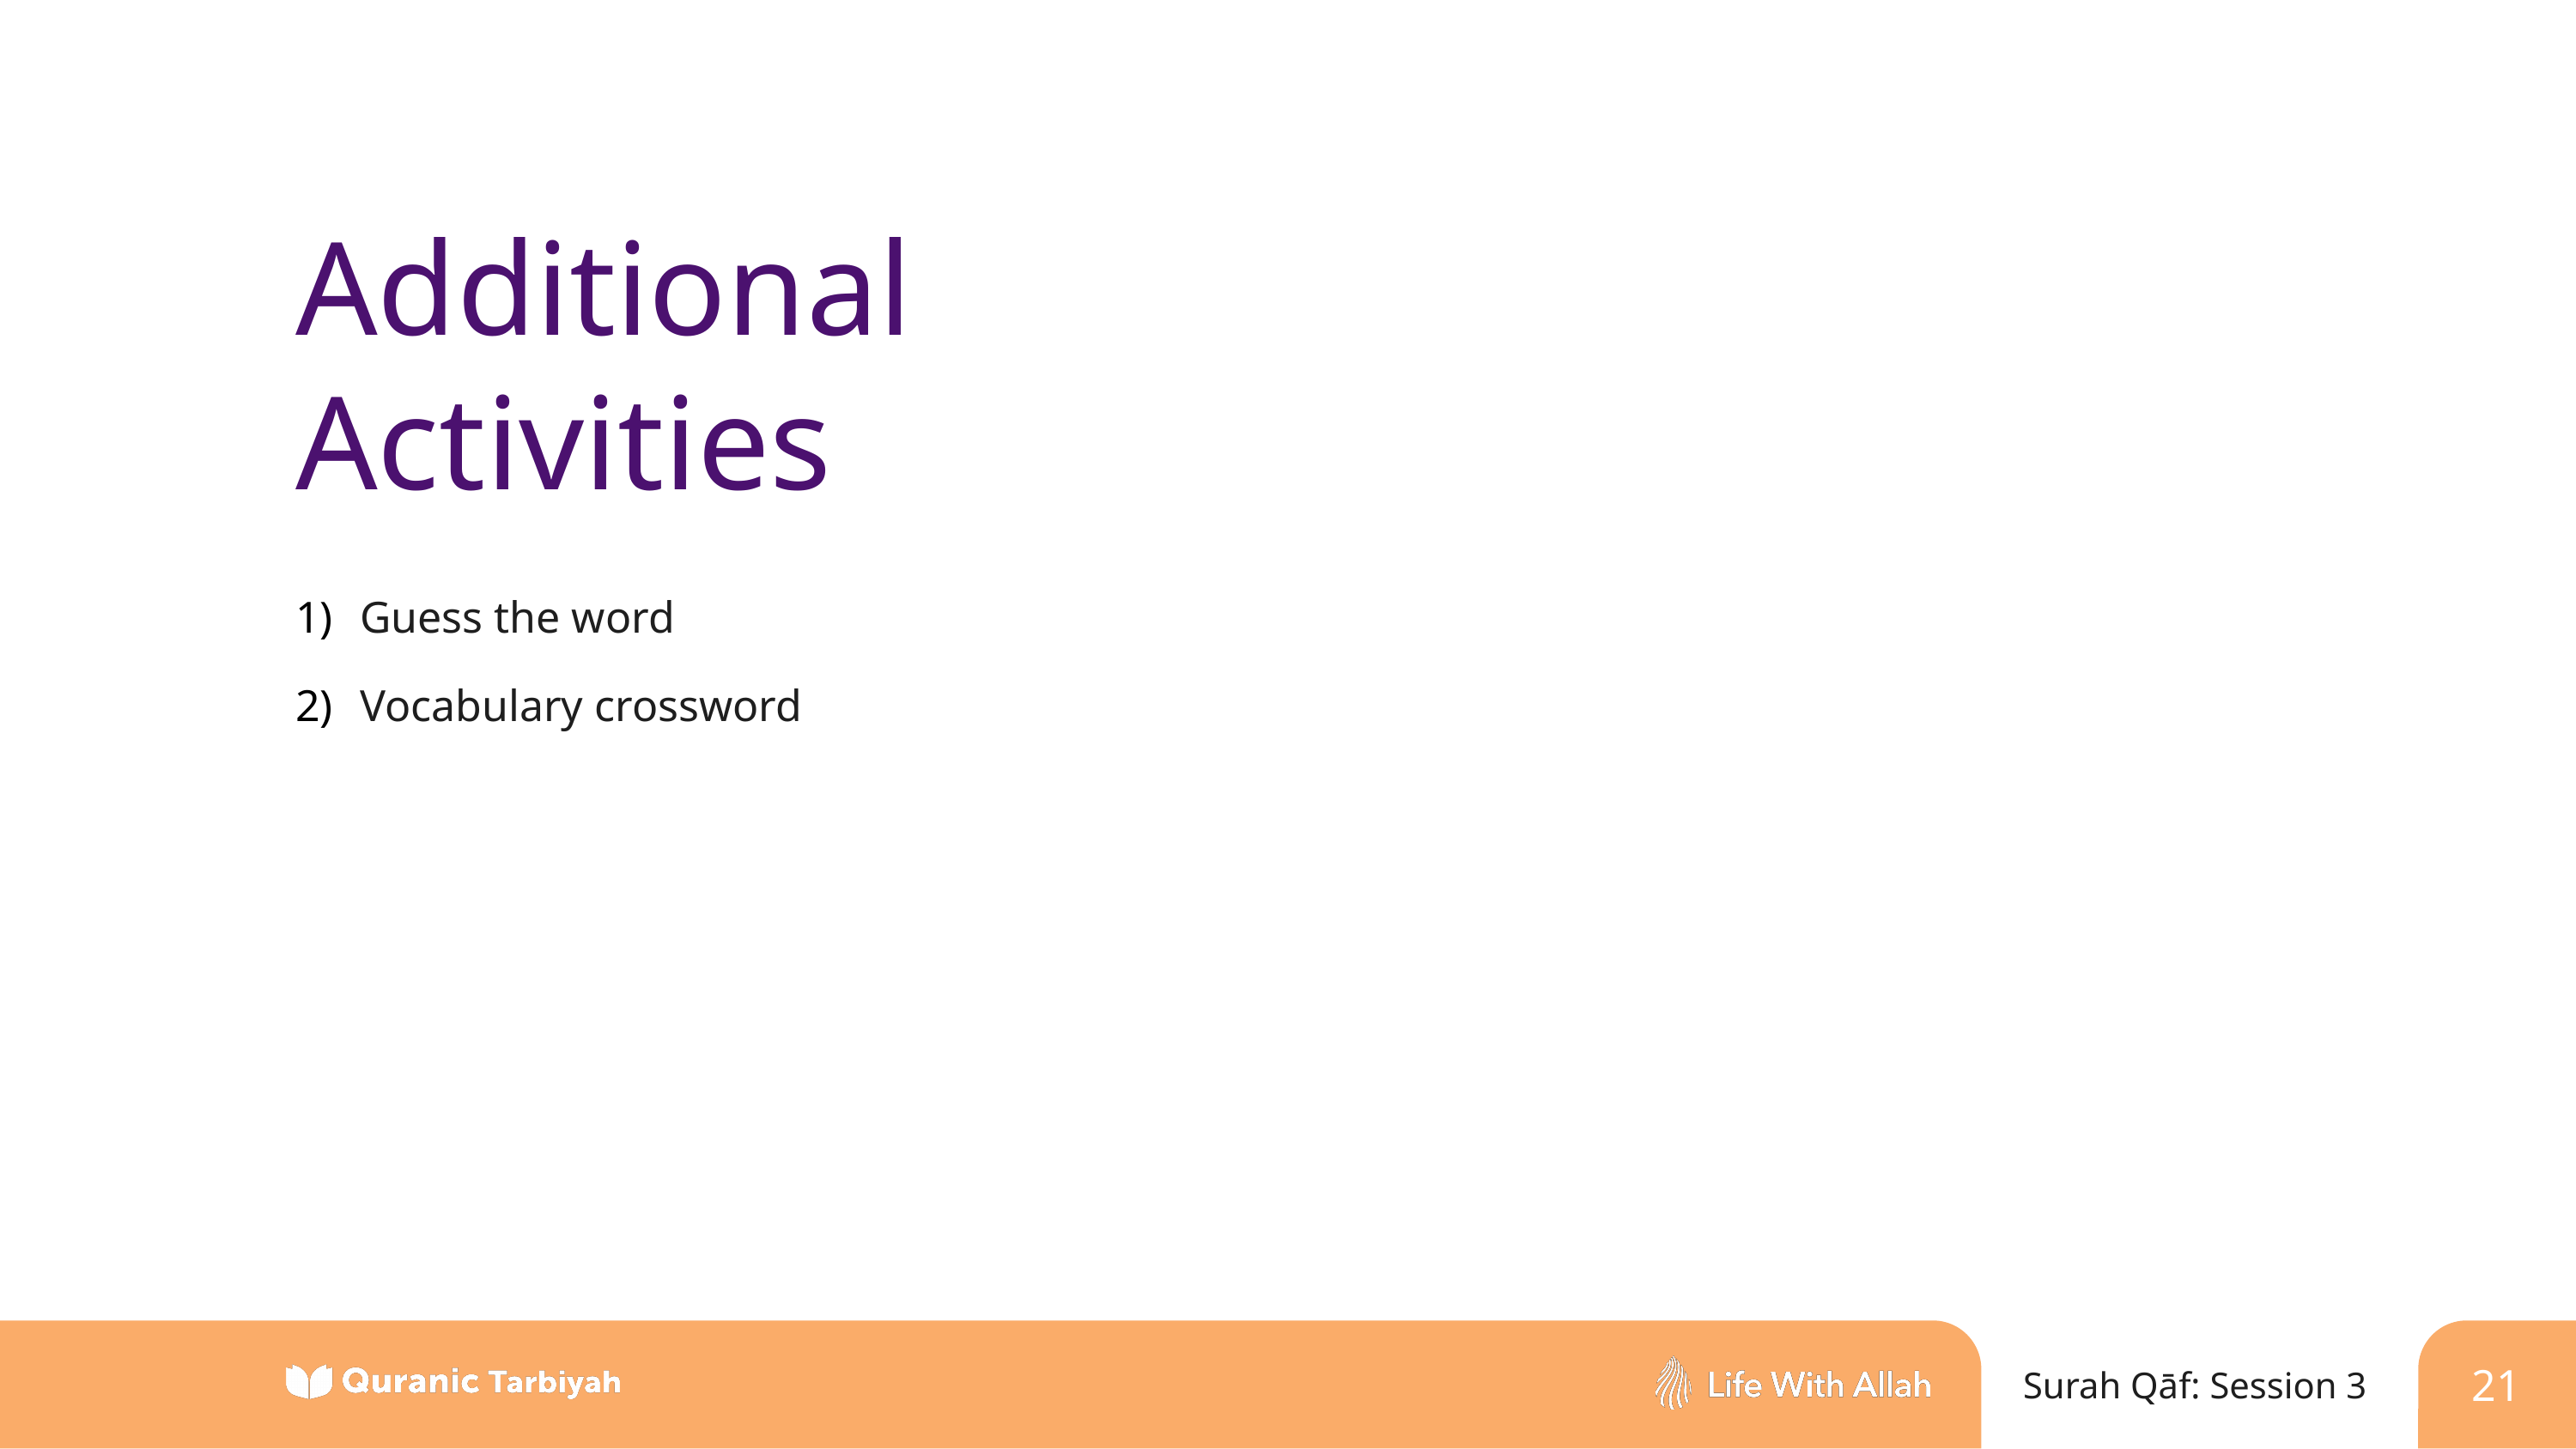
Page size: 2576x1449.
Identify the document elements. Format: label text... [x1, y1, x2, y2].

text_box Additional Activities [283, 199, 1379, 522]
picture [286, 1364, 620, 1399]
picture [1656, 1355, 1930, 1410]
text_box Guess the word Vocabulary crossword [283, 557, 1254, 824]
